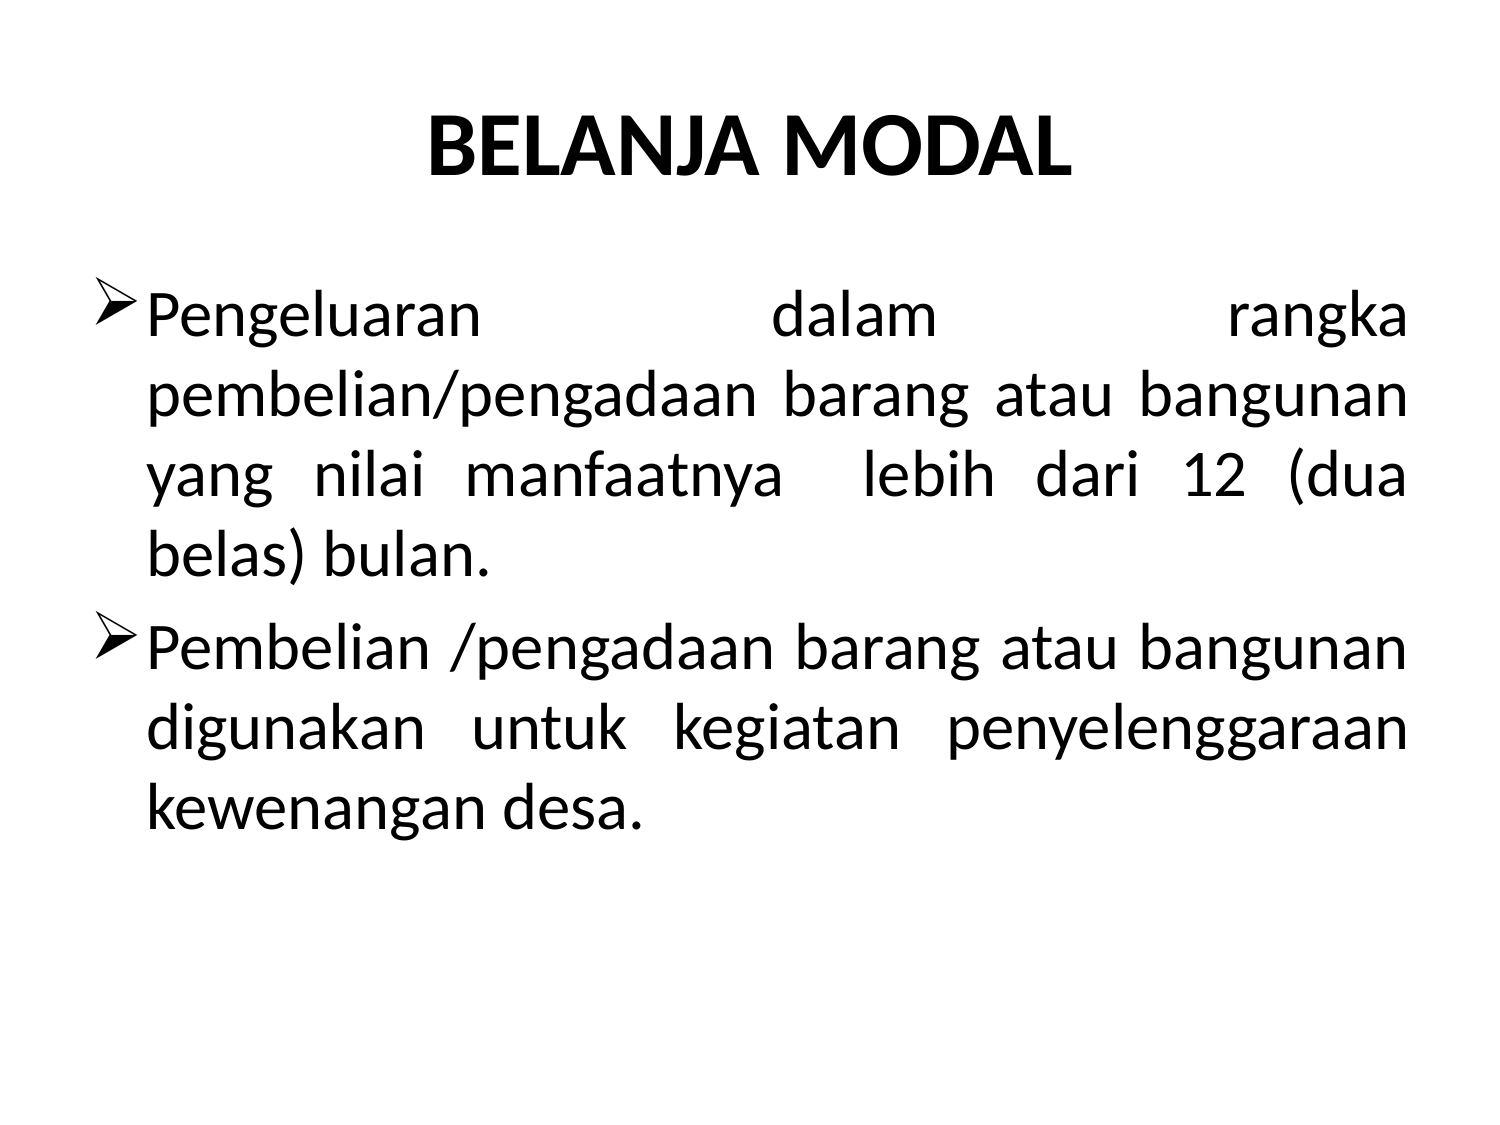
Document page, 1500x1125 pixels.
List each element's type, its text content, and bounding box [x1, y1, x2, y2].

title BELANJA MODAL [75, 45, 1425, 233]
list Pengeluaran dalam rangka pembelian/pengadaan barang atau bangunan yang nilai manfaatnya lebih dari 12 (dua belas) bulan. Pembelian /pengadaan barang atau bangunan digunakan untuk kegiatan penyelenggaraan kewenangan desa. [75, 262, 1425, 1005]
